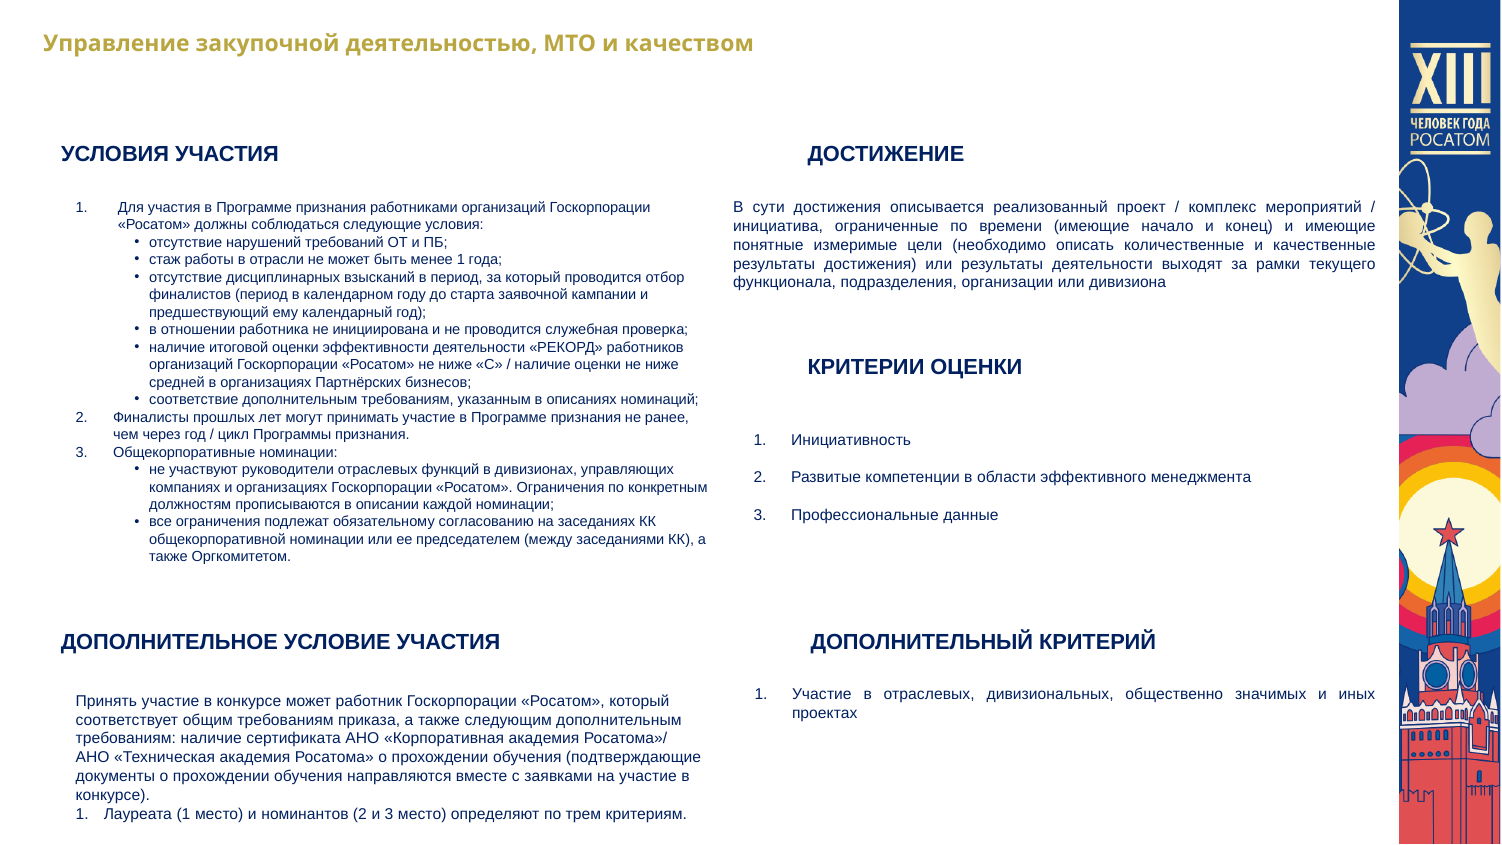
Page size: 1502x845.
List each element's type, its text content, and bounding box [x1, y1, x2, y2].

text_box Для участия в Программе признания работниками организаций Госкорпорации «Росатом» должны соблюдаться следующие условия: отсутствие нарушений требований ОТ и ПБ; стаж работы в отрасли не может быть менее 1 года; отсутствие дисциплинарных взысканий в период, за который проводится отбор финалистов (период в календарном году до старта заявочной кампании и предшествующий ему календарный год); в отношении работника не инициирована и не проводится служебная проверка; наличие итоговой оценки эффективности деятельности «РЕКОРД» работников организаций Госкорпорации «Росатом» не ниже «С» / наличие оценки не ниже средней в организациях Партнёрских бизнесов; соответствие дополнительным требованиям, указанным в описаниях номинаций; Финалисты прошлых лет могут принимать участие в Программе признания не ранее, чем через год / цикл Программы признания. Общекорпоративные номинации: не участвуют руководители отраслевых функций в дивизионах, управляющих компаниях и организациях Госкорпорации «Росатом». Ограничения по конкретным должностям прописываются в описании каждой номинации; все ограничения подлежат обязательному согласованию на заседаниях КК общекорпоративной номинации или ее председателем (между заседаниями КК), а также Оргкомитетом. [60, 190, 727, 573]
text_box Управление закупочной деятельностью, МТО и качеством [28, 21, 1401, 64]
text_box В сути достижения описывается реализованный проект / комплекс мероприятий / инициатива, ограниченные по времени (имеющие начало и конец) и имеющие понятные измеримые цели (необходимо описать количественные и качественные результаты достижения) или результаты деятельности выходят за рамки текущего функционала, подразделения, организации или дивизиона [718, 189, 1391, 299]
text_box ДОПОЛНИТЕЛЬНОЕ УСЛОВИЕ УЧАСТИЯ [60, 614, 652, 656]
text_box Принять участие в конкурсе может работник Госкорпорации «Росатом», который соответствует общим требованиям приказа, а также следующим дополнительным требованиям: наличие сертификата АНО «Корпоративная академия Росатома»/ АНО «Техническая академия Росатома» о прохождении обучения (подтверждающие документы о прохождении обучения направляются вместе с заявками на участие в конкурсе). Лауреата (1 место) и номинантов (2 и 3 место) определяют по трем критериям. [60, 683, 719, 830]
text_box Участие в отраслевых, дивизиональных, общественно значимых и иных проектах [739, 676, 1391, 767]
text_box ДОСТИЖЕНИЕ [807, 126, 1158, 168]
text_box УСЛОВИЯ УЧАСТИЯ [60, 126, 411, 169]
text_box ДОПОЛНИТЕЛЬНЫЙ КРИТЕРИЙ [810, 614, 1303, 673]
picture [0, 0, 1501, 844]
text_box КРИТЕРИИ ОЦЕНКИ [807, 339, 1158, 381]
text_box Инициативность Развитые компетенции в области эффективного менеджмента Профессиональные данные [738, 422, 1390, 531]
